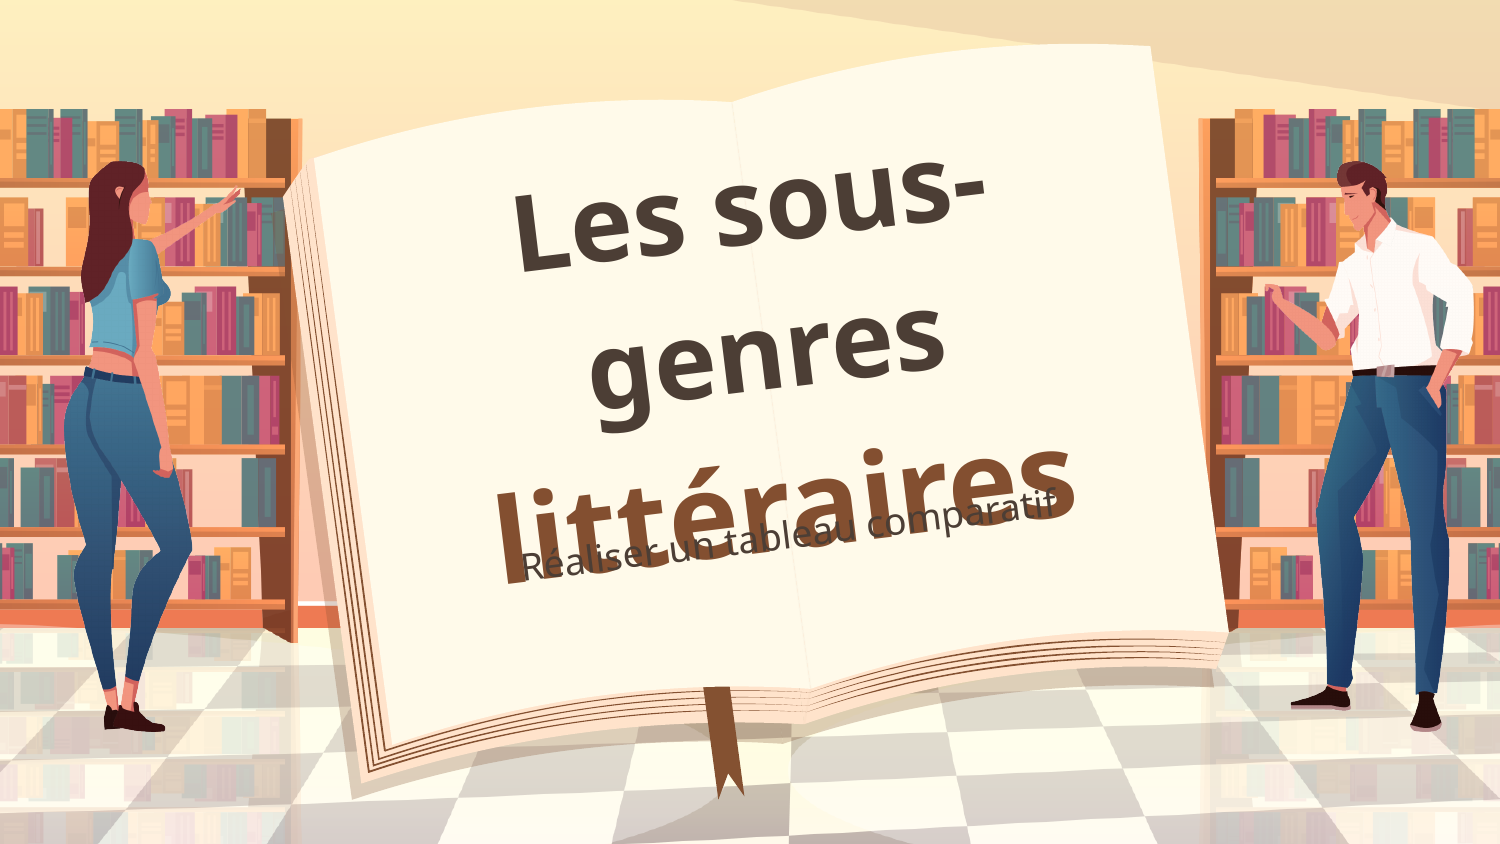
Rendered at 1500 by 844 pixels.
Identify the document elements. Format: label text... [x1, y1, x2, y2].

picture [0, 0, 1500, 844]
title Les sous-genres littéraires [373, 118, 1153, 542]
subtitle Réaliser un tableau comparatif [413, 452, 1164, 615]
